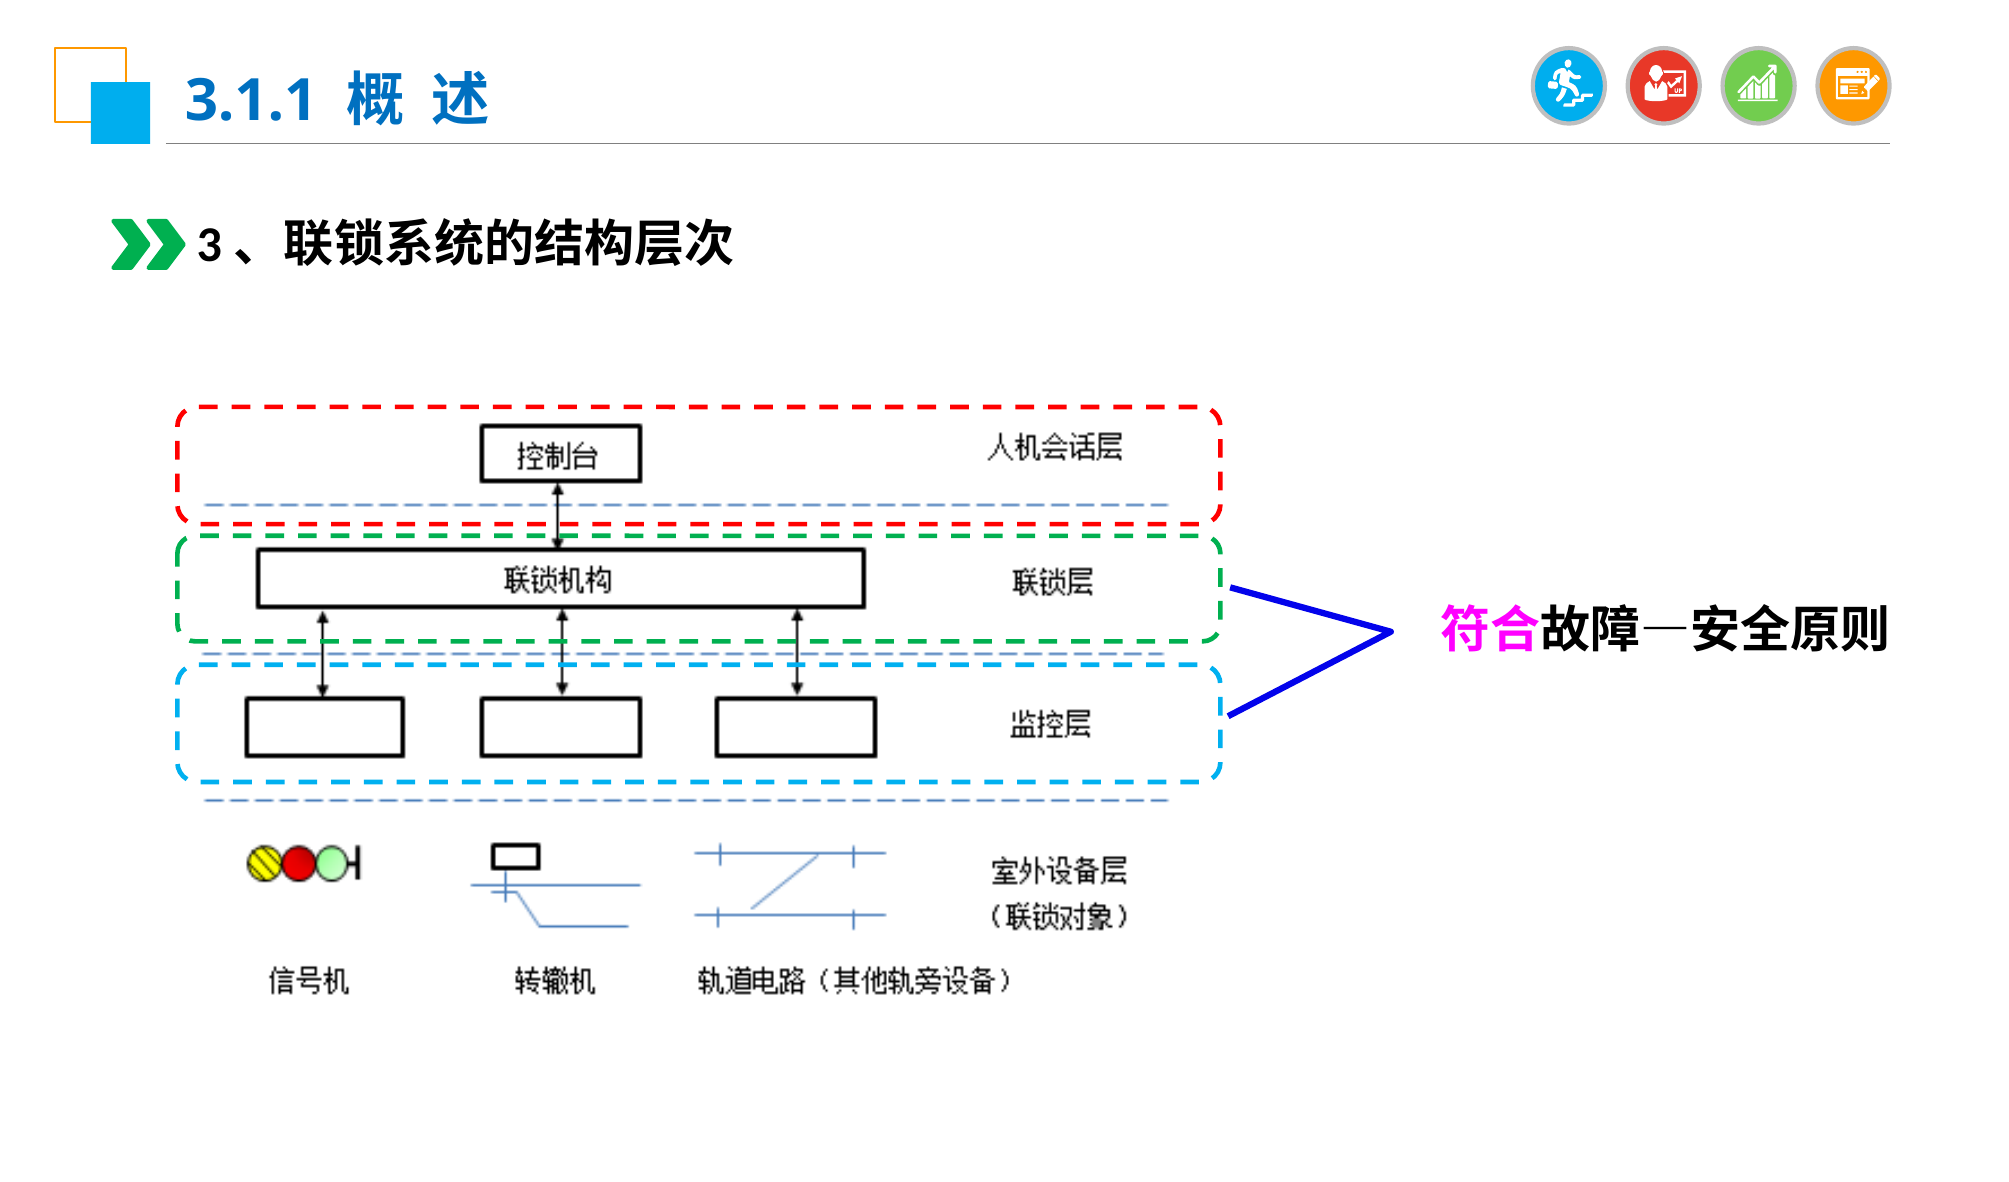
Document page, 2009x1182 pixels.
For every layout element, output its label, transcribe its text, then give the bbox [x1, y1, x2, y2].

text_box 3.1.1 概 述 [164, 51, 511, 142]
text_box [1178, 533, 1223, 644]
text_box [175, 664, 195, 784]
text_box [175, 535, 195, 643]
text_box [175, 404, 213, 526]
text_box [113, 203, 748, 280]
picture [200, 406, 1174, 1013]
text_box 符合故障—安全原则 [1425, 590, 1965, 666]
text_box [1164, 404, 1223, 527]
text_box [1178, 662, 1223, 785]
text_box [1227, 586, 1392, 717]
